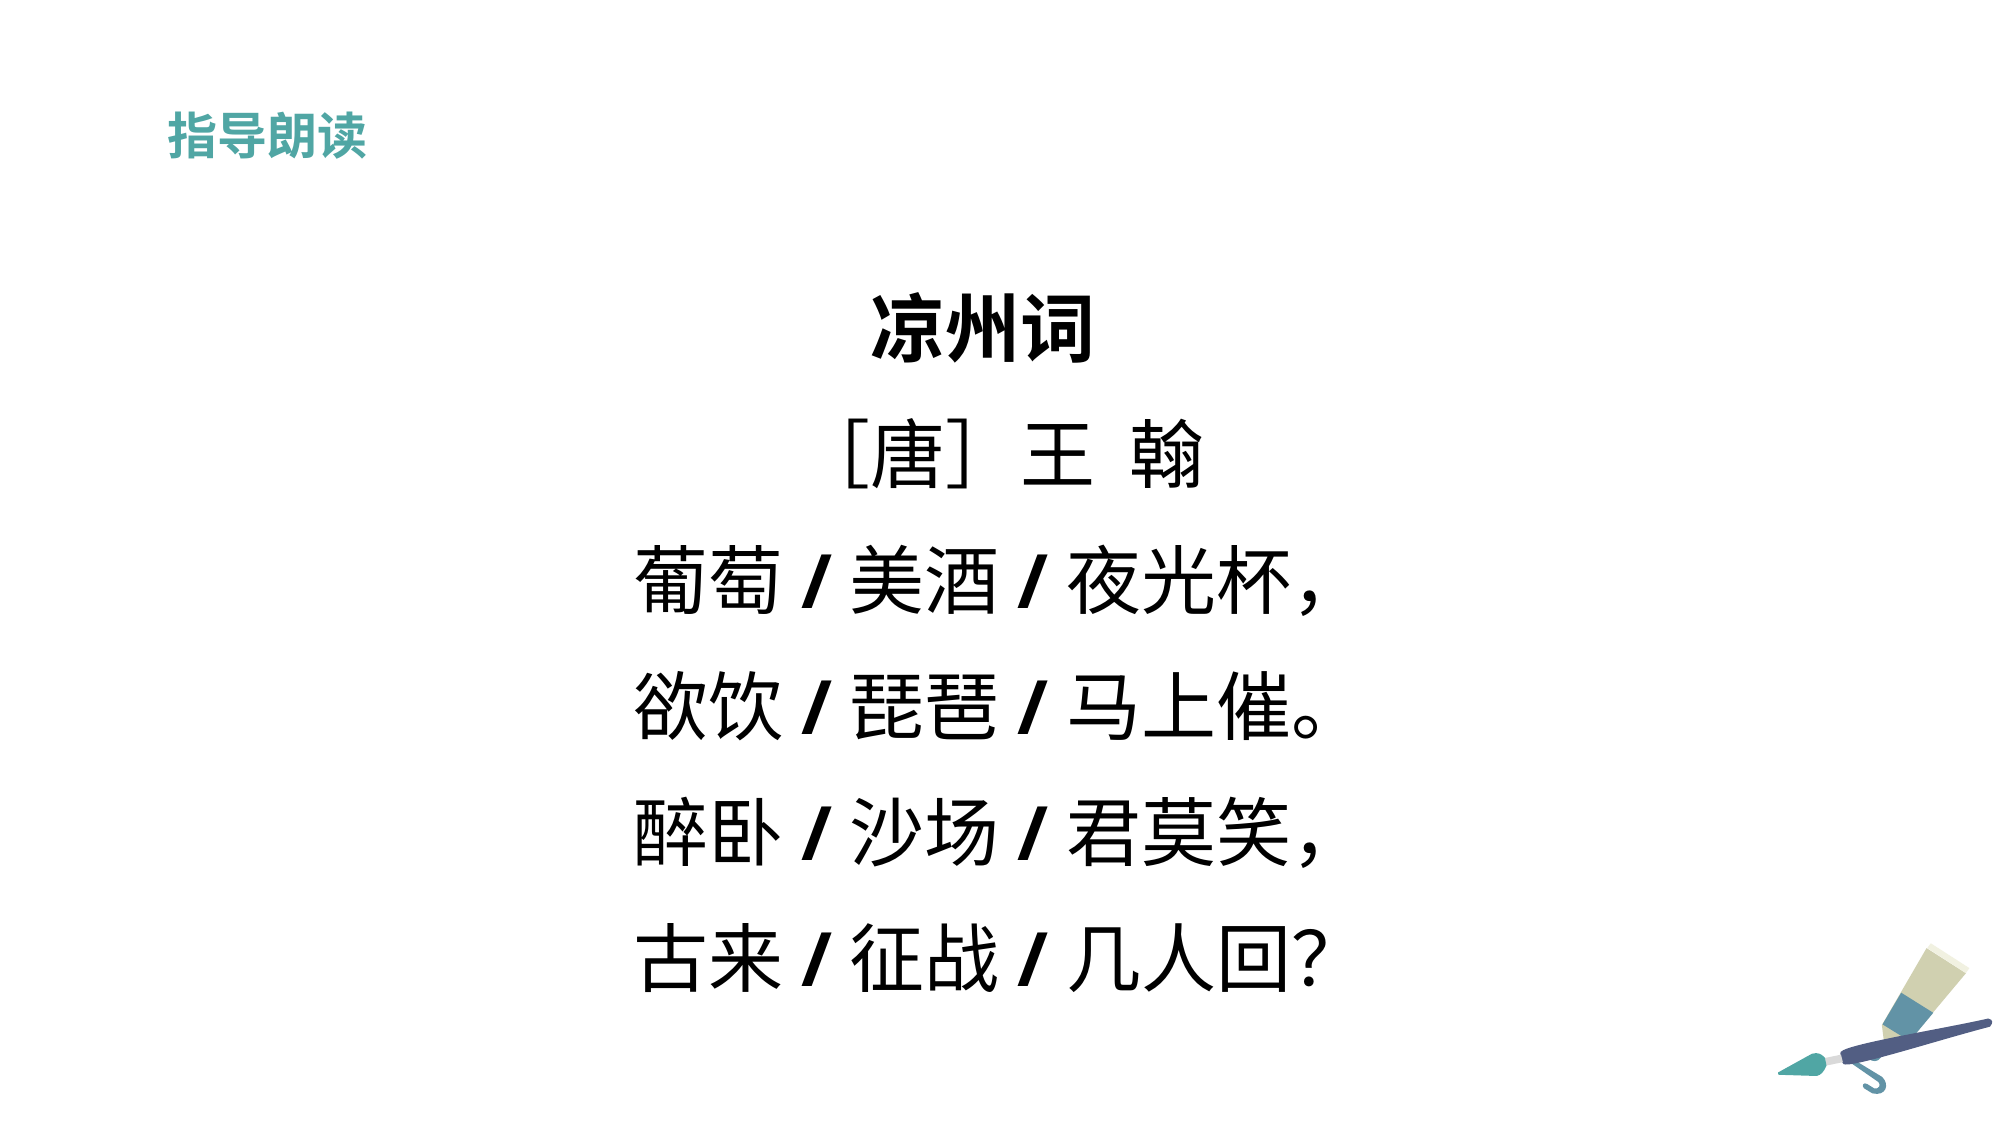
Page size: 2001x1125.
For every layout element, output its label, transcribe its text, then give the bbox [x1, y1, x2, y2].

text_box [1811, 945, 1974, 1125]
text_box 指导朗读 [152, 97, 383, 172]
text_box 凉州词 ［唐］王 翰 葡萄/美酒/夜光杯， 欲饮/琵琶/马上催。 醉卧/沙场/君莫笑， 古来/征战/几人回？ [413, 238, 1587, 1009]
